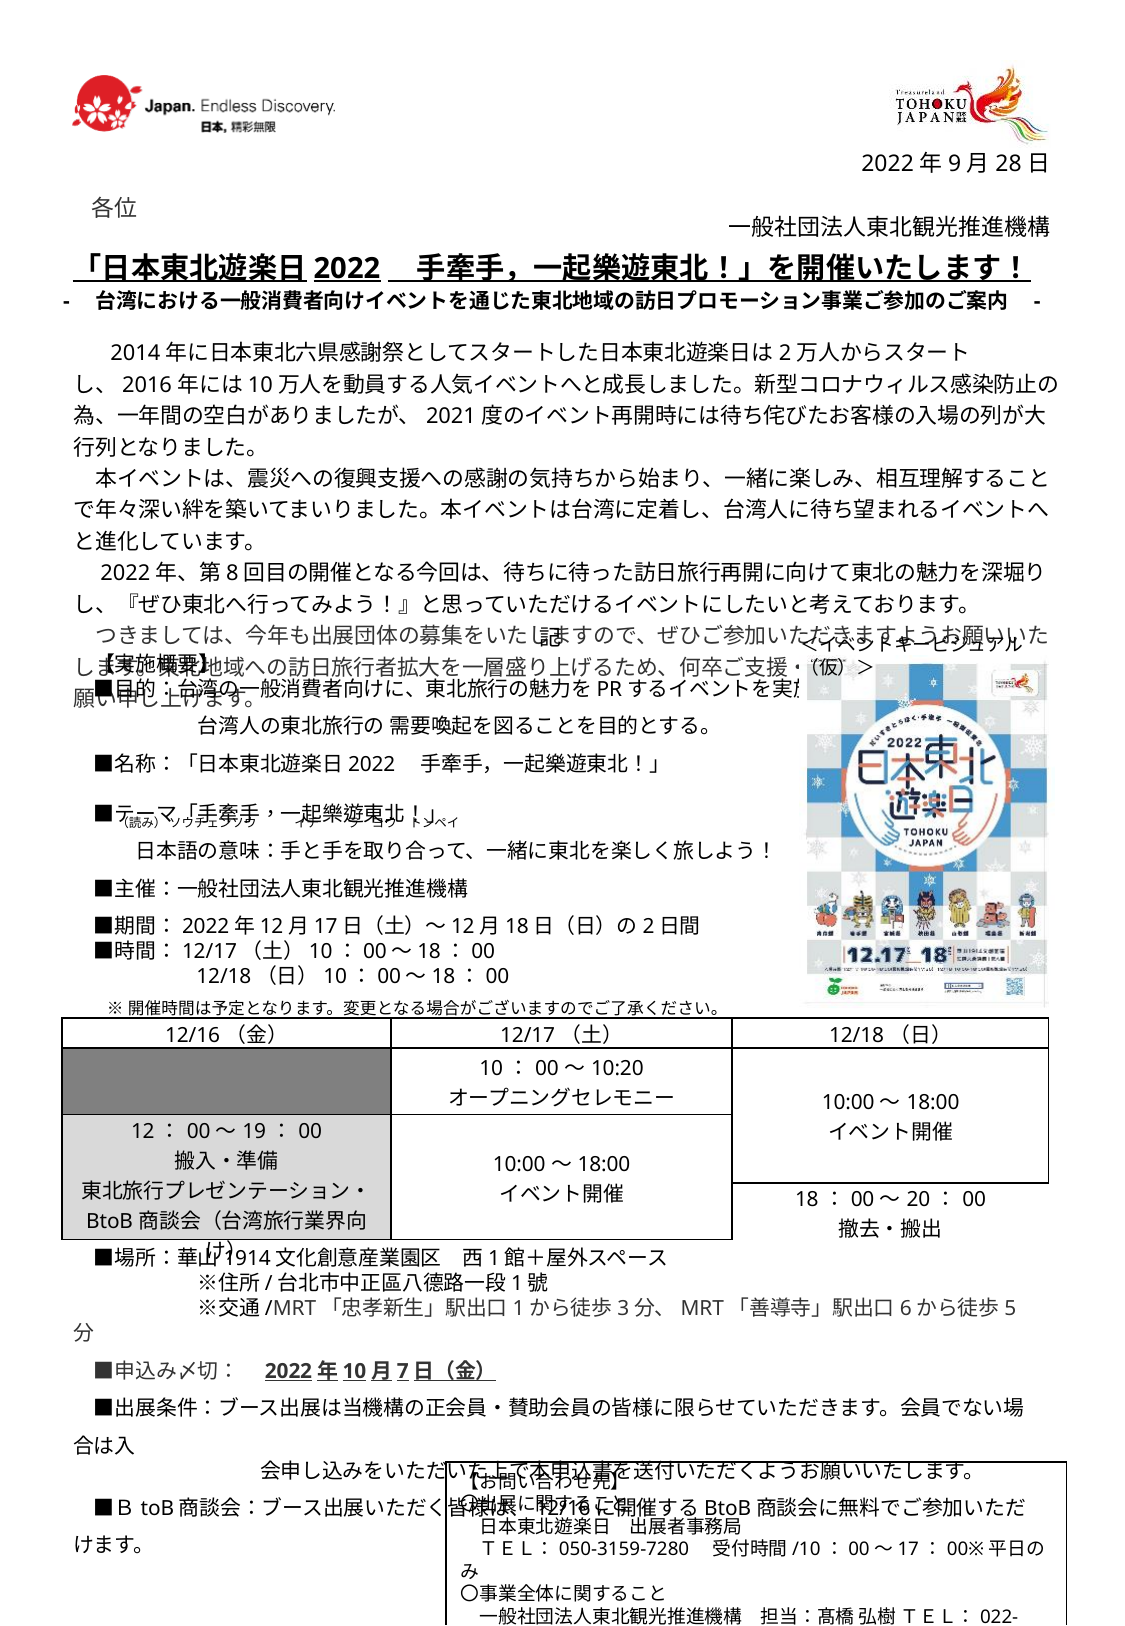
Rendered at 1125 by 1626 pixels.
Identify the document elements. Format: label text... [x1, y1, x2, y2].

text_box 2014年に日本東北六県感謝祭としてスタートした日本東北遊楽日は2万人からスタートし、2016年には10万人を動員する人気イベントへと成長しました。新型コロナウィルス感染防止の為、一年間の空白がありましたが、2021度のイベント再開時には待ち侘びたお客様の入場の列が大行列となりました。 本イベントは、震災への復興支援への感謝の気持ちから始まり、一緒に楽しみ、相互理解することで年々深い絆を築いてまいりました。本イベントは台湾に定着し、台湾人に待ち望まれるイベントへと進化しています。 2022年、第8回目の開催となる今回は、待ちに待った訪日旅行再開に向けて東北の魅力を深堀りし、『ぜひ東北へ行ってみよう！』と思っていただけるイベントにしたいと考えております。 つきましては、今年も出展団体の募集をいたしますので、ぜひご参加いただきますようお願いいたします。東北地域への訪日旅行者拡大を一層盛り上げるため、何卒ご支援・ご協力を賜りますようお願い申し上げます。 [58, 326, 1078, 719]
table_cell 10:00～18:00 イベント開催 [392, 1115, 731, 1239]
text_box 【実施概要】 ■目的：台湾の一般消費者向けに、東北旅行の魅力をPRするイベントを実施し、 台湾人の東北旅行の 需要喚起を図ることを目的とする。 ■名称：「日本東北遊楽日2022 手牽手，一起樂遊東北！」 ■テーマ「手牽手，一起樂遊東北！」 日本語の意味：手と手を取り合って、一緒に東北を楽しく旅しよう！ ■主催：一般社団法人東北観光推進機構 ■期間：2022年12月17日（土）～12月18日（日）の2日間 ■時間：12/17（土）10：00～18：00 12/18（日）10：00～18：00 ※開催時間は予定となります。変更となる場合がございますのでご了承ください。 ■場所：華山1914文化創意産業園区 西1館＋屋外スペース ※住所/台北市中正區八德路一段1號 ※交通/MRT「忠孝新生」駅出口1から徒歩3分、MRT「善導寺」駅出口6から徒歩5分 ■申込み〆切： 2022年10月7日（金） ■出展条件：ブース出展は当機構の正会員・賛助会員の皆様に限らせていただきます。会員でない場合は入 会申し込みをいただいた上で本申込書を送付いただくようお願いいたします。 ■ＢtoB商談会：ブース出展いただく皆様は、12/16に開催するBtoB商談会に無料でご参加いただけます。 [58, 630, 1053, 1590]
text_box 2022年9月28日 一般社団法人東北観光推進機構 [713, 141, 1066, 248]
picture [799, 655, 1055, 1012]
table_cell [63, 1049, 390, 1114]
table_header 12/18（日） [733, 1019, 1048, 1047]
text_box 記 [58, 611, 1021, 630]
picture [72, 75, 336, 133]
table_cell 10：00～10:20 オープニングセレモニー [392, 1049, 731, 1114]
text_box 「日本東北遊楽日2022 手牽手，一起樂遊東北！」を開催いたします！ - 台湾における一般消費者向けイベントを通じた東北地域の訪日プロモーション事業ご参加のご案内 - [48, 241, 1056, 321]
table_cell 12：00～19：00 搬入・準備 東北旅行プレゼンテーション・ BtoB商談会（台湾旅行業界向け） [63, 1115, 390, 1239]
text_box 【お問い合わせ先】 〇出展に関すること 日本東北遊楽日 出展者事務局 ＴＥＬ：050-3159-7280 受付時間/10：00～17：00※平日のみ 〇事業全体に関すること 一般社団法人東北観光推進機構 担当：髙橋 弘樹 ＴＥＬ：022-721-1291 [445, 1462, 1067, 1625]
table_cell 10:00～18:00 イベント開催 [733, 1049, 1048, 1182]
picture [888, 60, 1052, 151]
table_header 12/17（土） [392, 1019, 731, 1047]
text_box （読み） ソウチェンソウ イチ ラ ヨウ トンペイ [101, 807, 794, 837]
text_box 各位 [76, 186, 153, 229]
text_box ＜イベントキービジュアル（仮）＞ [785, 625, 1075, 688]
table_cell 18：00～20：00 撤去・搬出 [733, 1184, 1049, 1240]
table_header 12/16（金） [63, 1019, 390, 1047]
